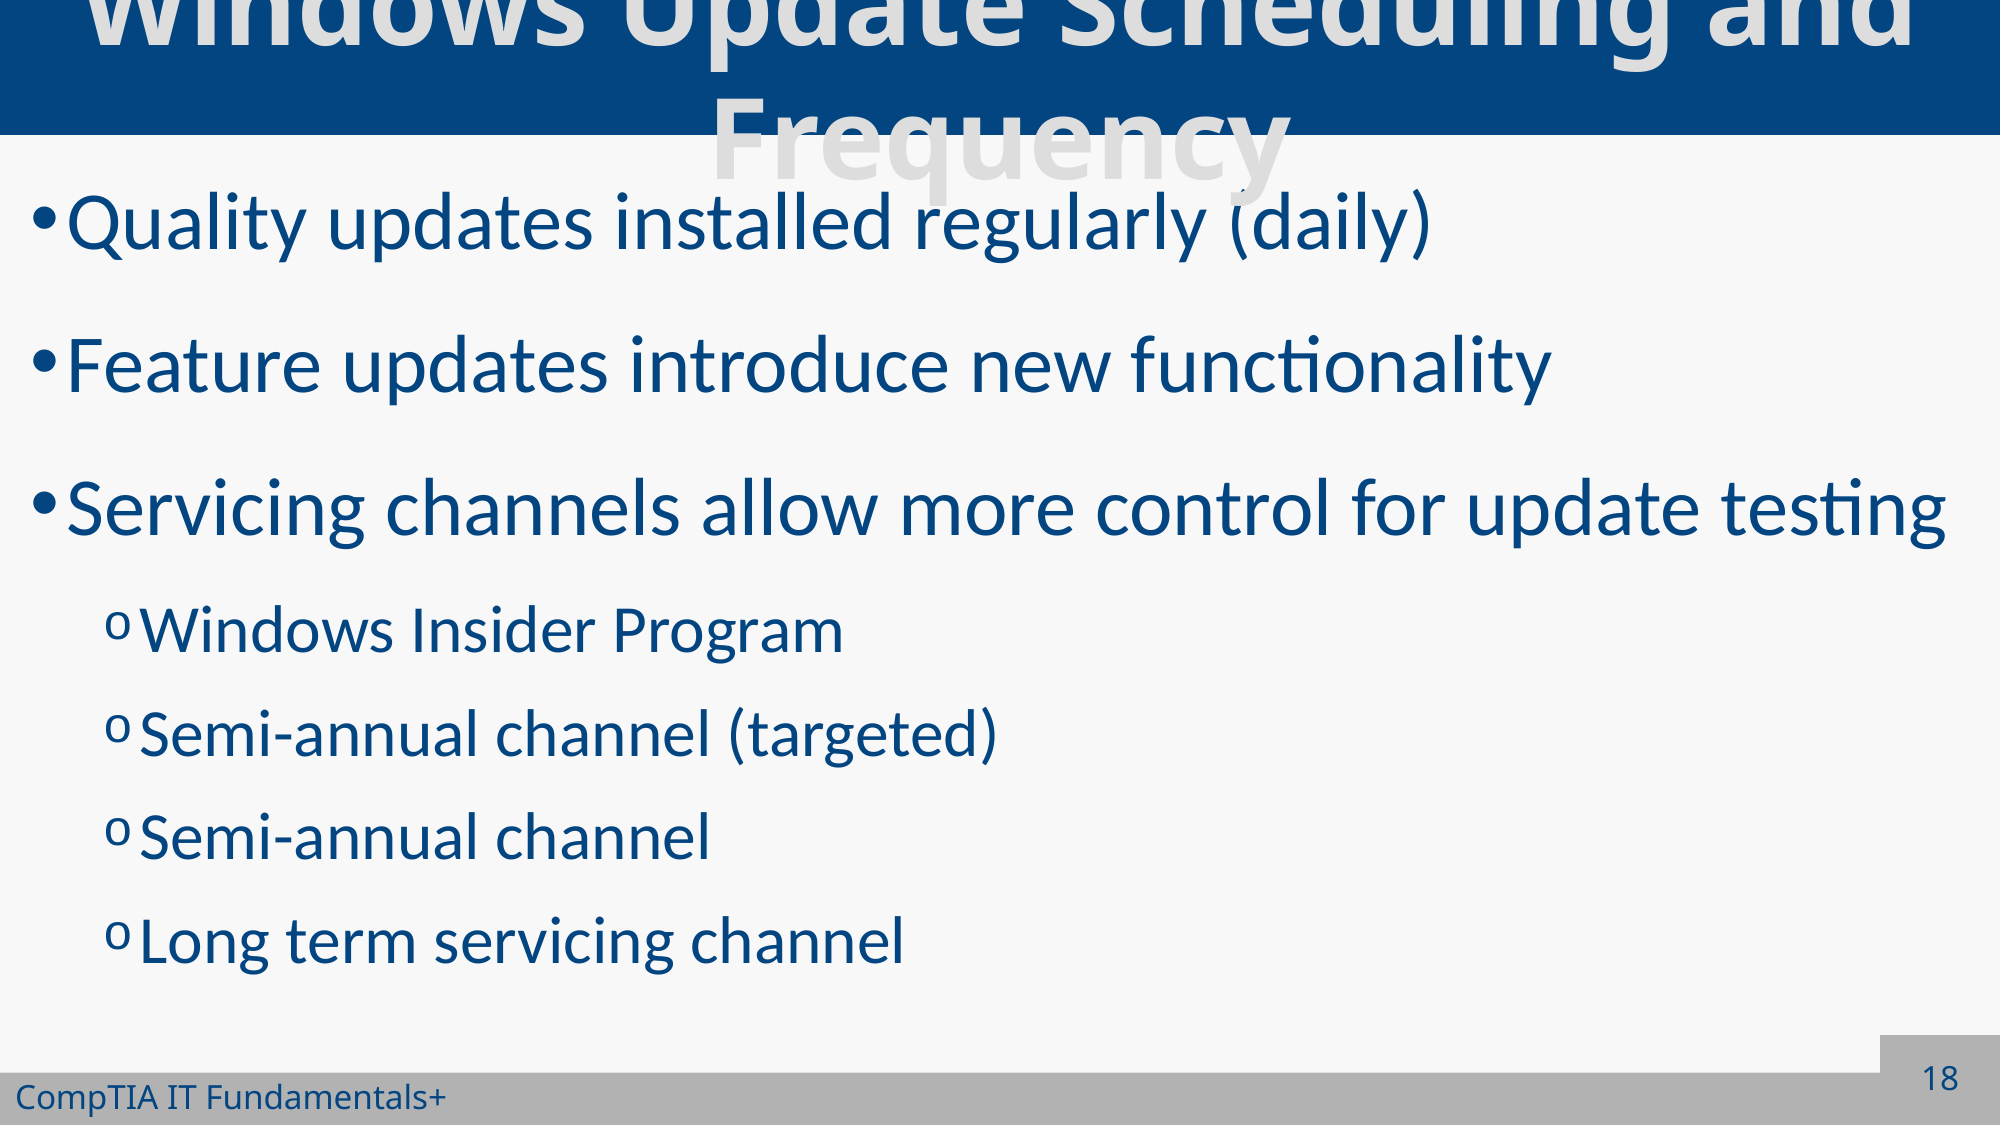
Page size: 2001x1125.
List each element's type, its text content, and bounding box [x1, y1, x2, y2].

footer CompTIA IT Fundamentals+ [0, 1072, 1880, 1125]
list Quality updates installed regularly (daily) Feature updates introduce new functionality Servicing channels allow more control for update testing Windows Insider Program Semi-annual channel (targeted) Semi-annual channel Long term servicing channel [15, 149, 1980, 1065]
title Windows Update Scheduling and Frequency [0, 0, 2000, 135]
slide_number 18 [1880, 1035, 2000, 1125]
